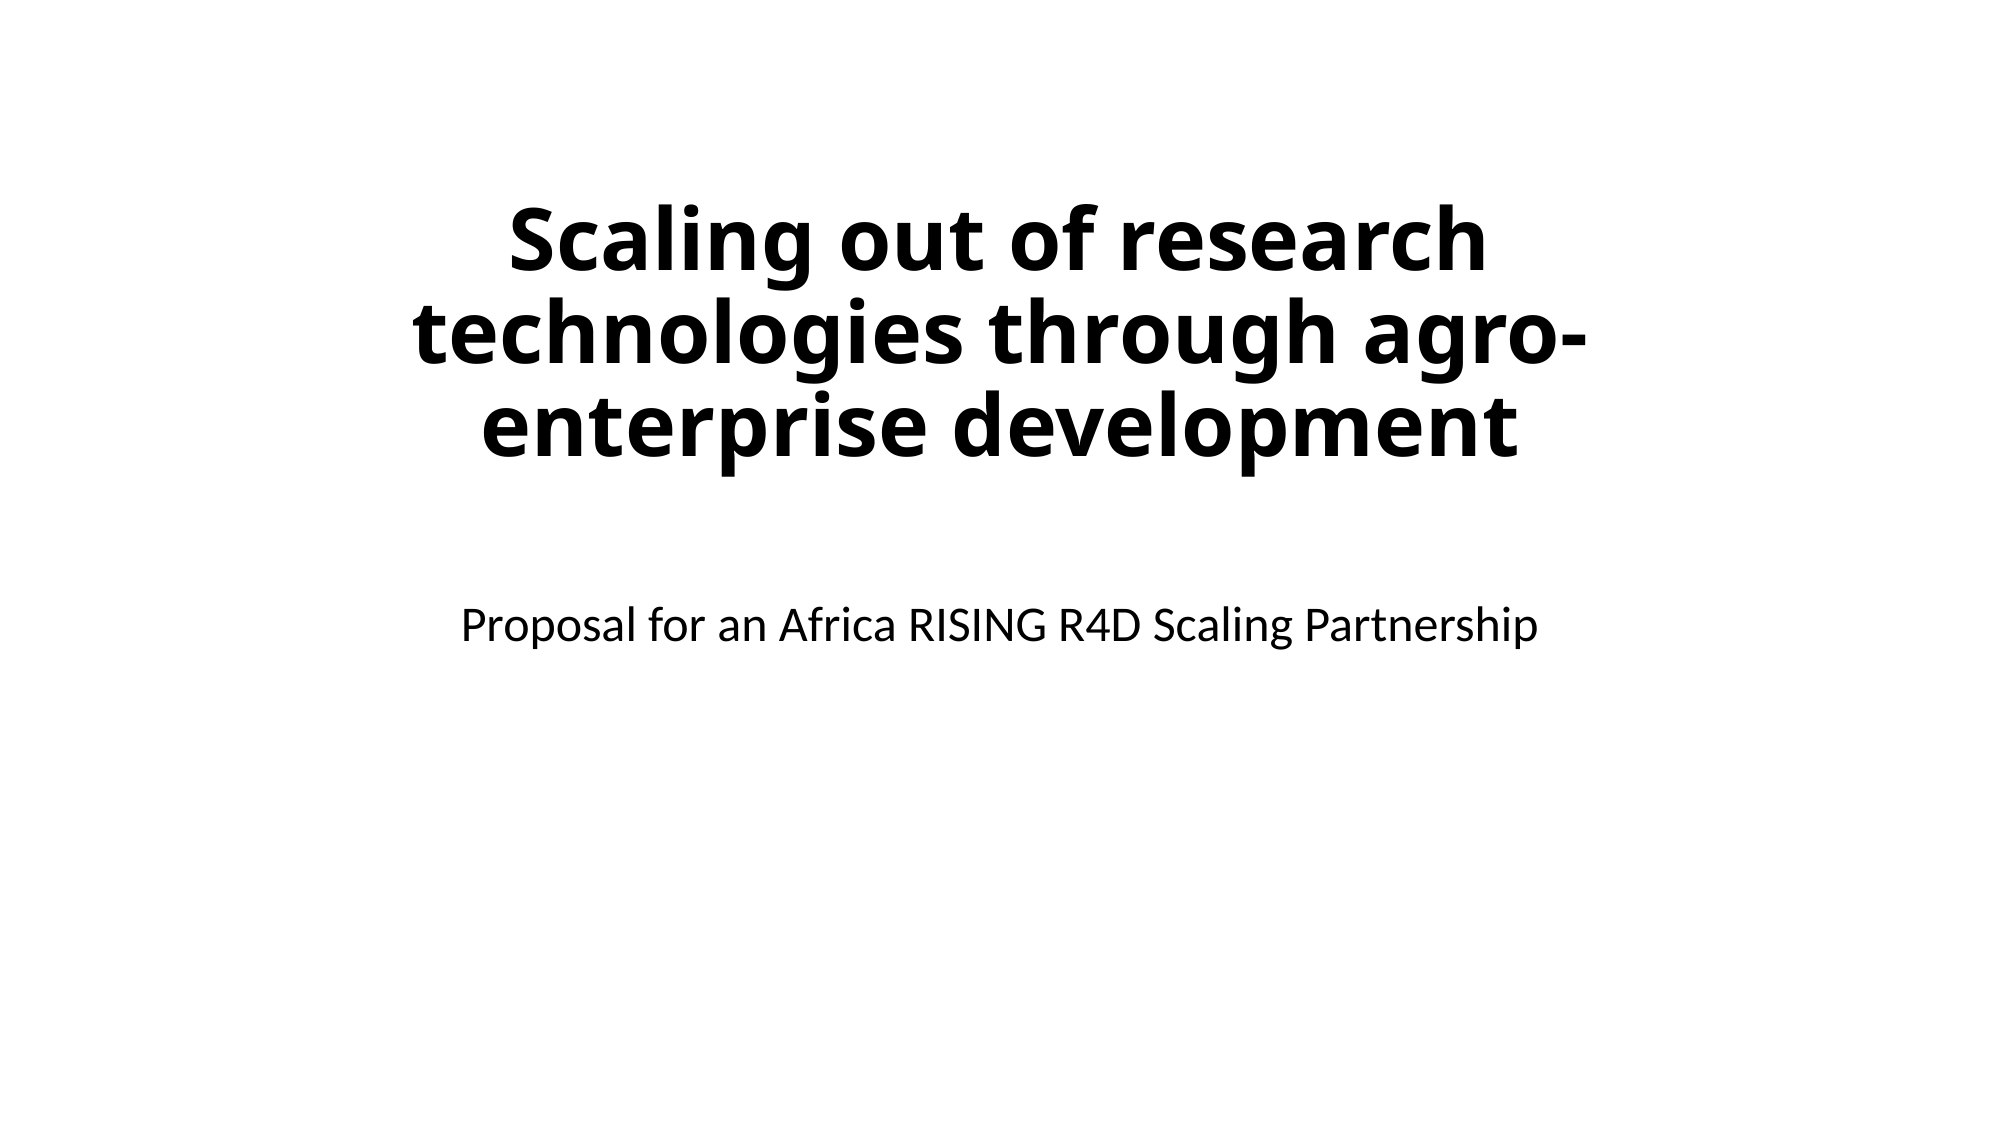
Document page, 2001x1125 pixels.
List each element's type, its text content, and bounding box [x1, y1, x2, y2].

title Scaling out of research technologies through agro-enterprise development [249, 184, 1750, 576]
subtitle Proposal for an Africa RISING R4D Scaling Partnership [249, 590, 1750, 863]
